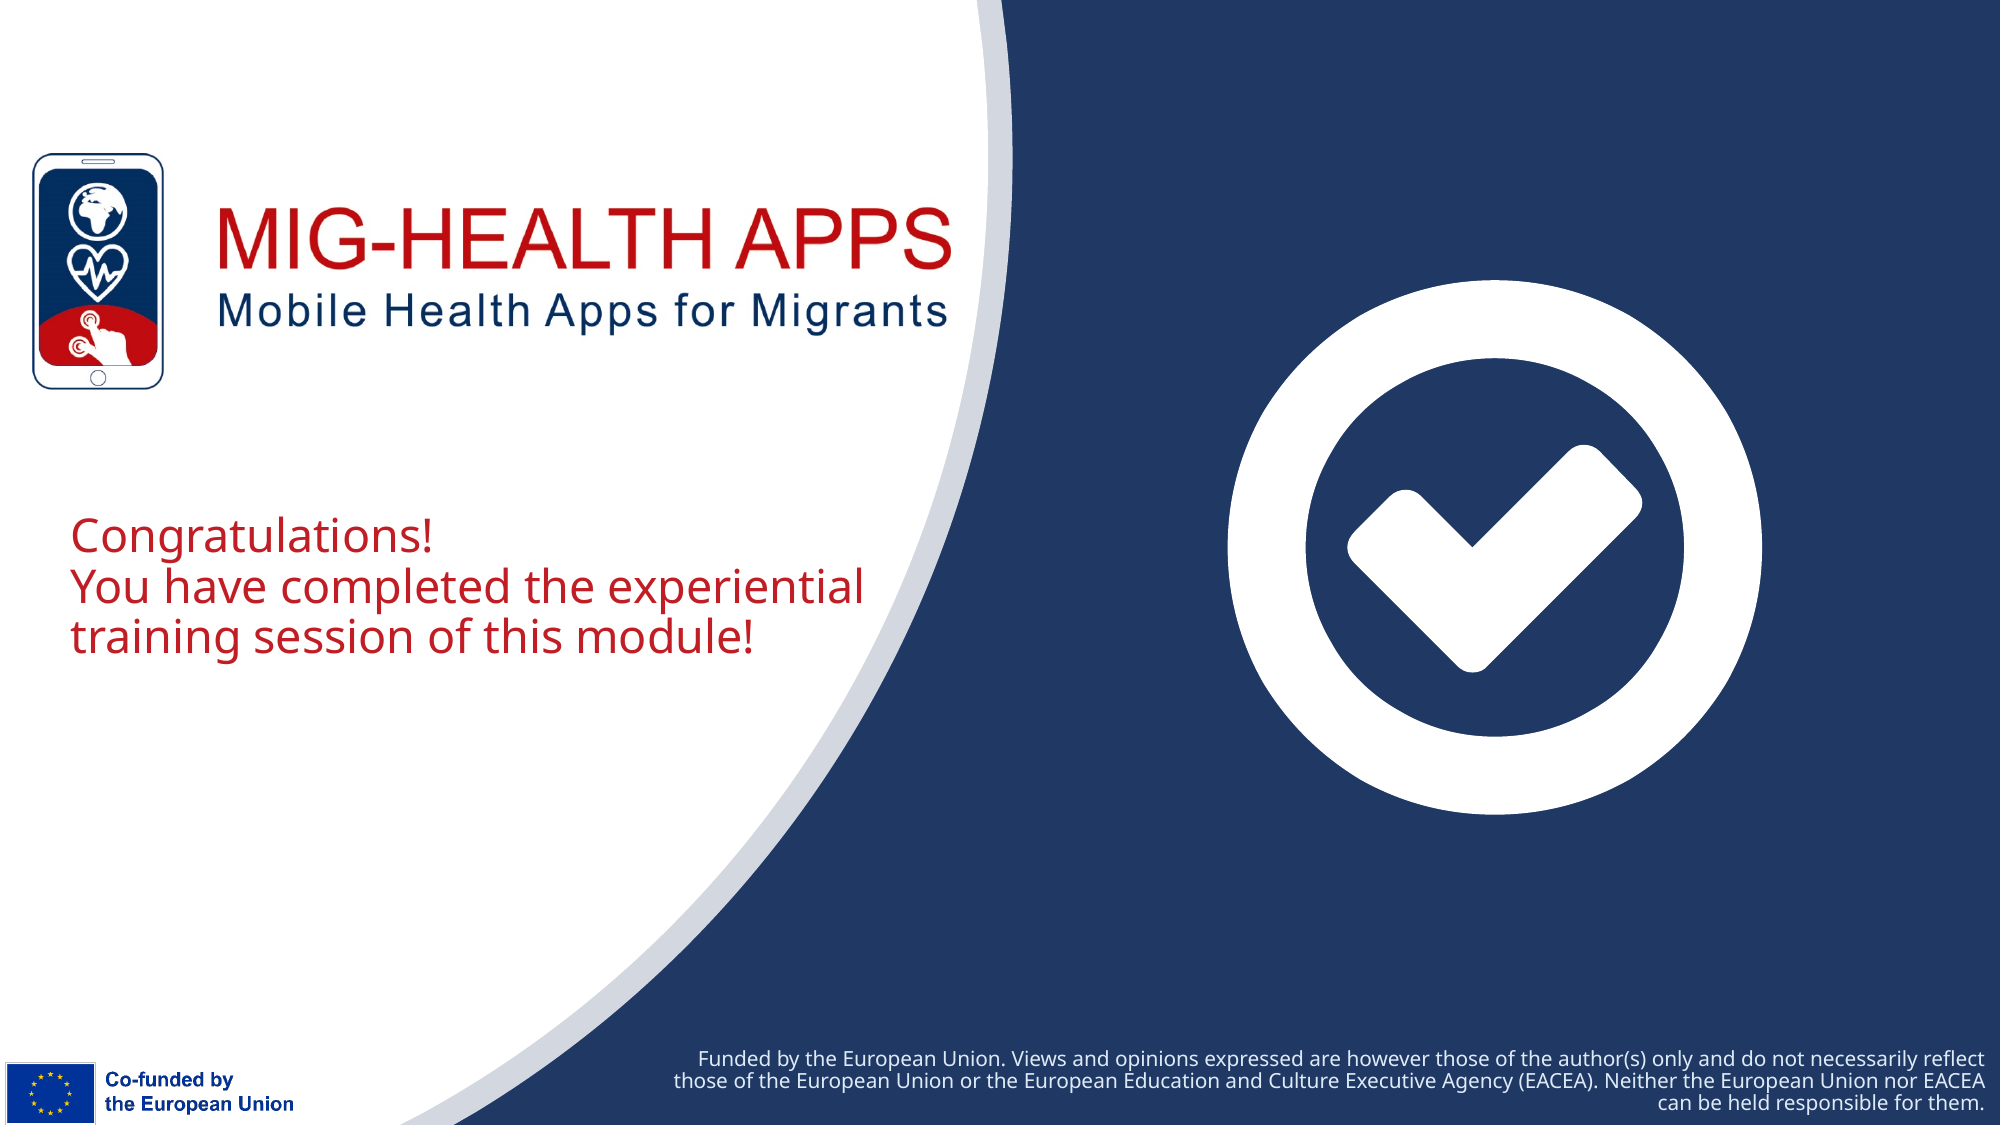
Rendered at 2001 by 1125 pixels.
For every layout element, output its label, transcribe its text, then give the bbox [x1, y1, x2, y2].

text_box Congratulations! You have completed the experiential training session of this module! [55, 479, 882, 697]
text_box [882, 0, 1014, 685]
picture [2, 1059, 305, 1125]
picture [70, 569, 452, 951]
text_box [0, 0, 990, 1125]
text_box [404, 697, 876, 1125]
picture [1226, 280, 1763, 816]
picture [32, 153, 951, 390]
text_box Funded by the European Union. Views and opinions expressed are however those of the author(s) only and do not necessarily reflect those of the European Union or the European Education and Culture Executive Agency (EACEA). Neither the European Union nor EACEA can be held responsible for them. [639, 1029, 2000, 1125]
